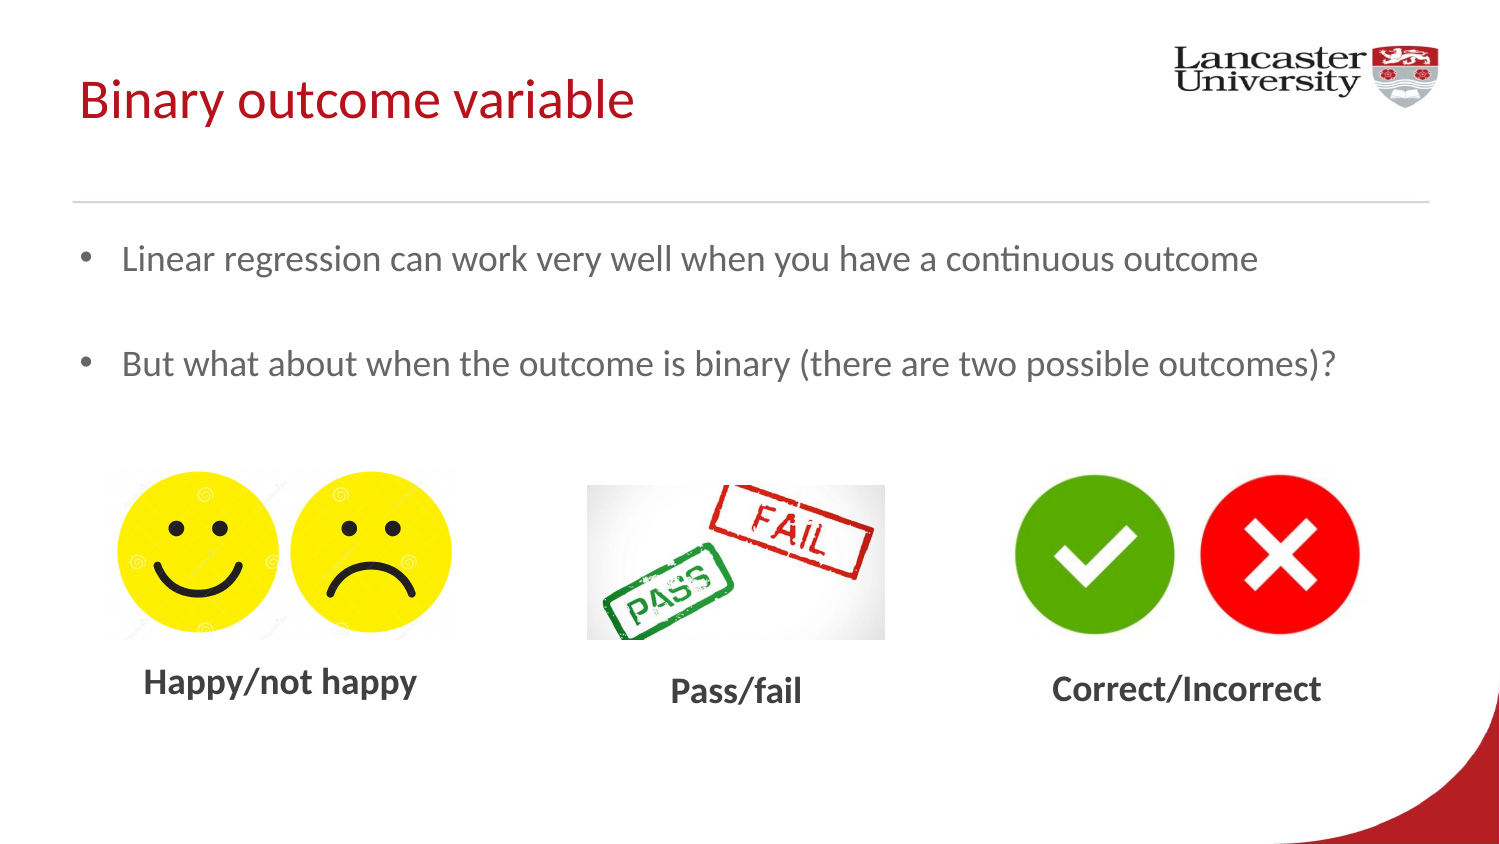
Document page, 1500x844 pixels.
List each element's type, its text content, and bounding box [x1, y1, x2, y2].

text_box Pass/fail [560, 658, 913, 719]
list Linear regression can work very well when you have a continuous outcome But what about when the outcome is binary (there are two possible outcomes)? [64, 226, 1447, 421]
text_box Correct/Incorrect [1011, 663, 1363, 717]
text_box Happy/not happy [105, 649, 457, 710]
picture [0, 0, 1500, 844]
title Binary outcome variable [64, 67, 1176, 210]
